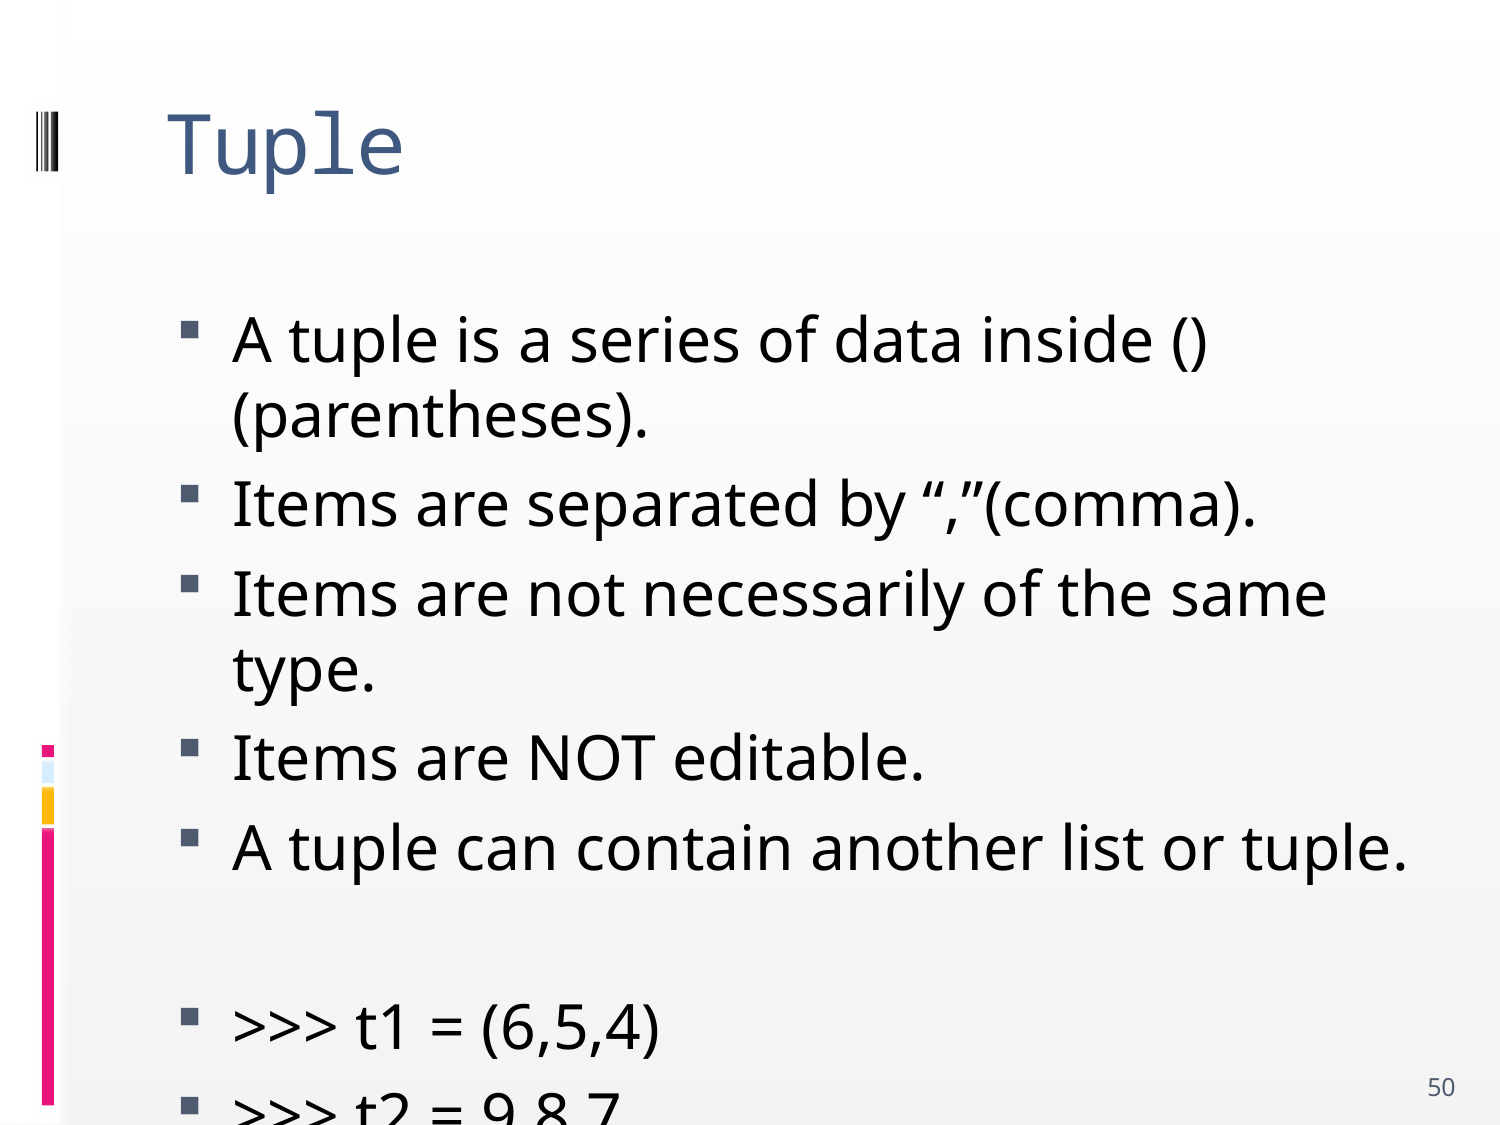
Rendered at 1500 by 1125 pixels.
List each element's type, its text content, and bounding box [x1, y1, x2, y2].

slide_number 50 [1412, 1052, 1488, 1113]
title Tuple [150, 83, 1425, 234]
list A tuple is a series of data inside ()(parentheses). Items are separated by “,”(comma). Items are not necessarily of the same type. Items are NOT editable. A tuple can contain another list or tuple. >>> t1 = (6,5,4) >>> t2 = 9,8,7 [150, 292, 1454, 1043]
